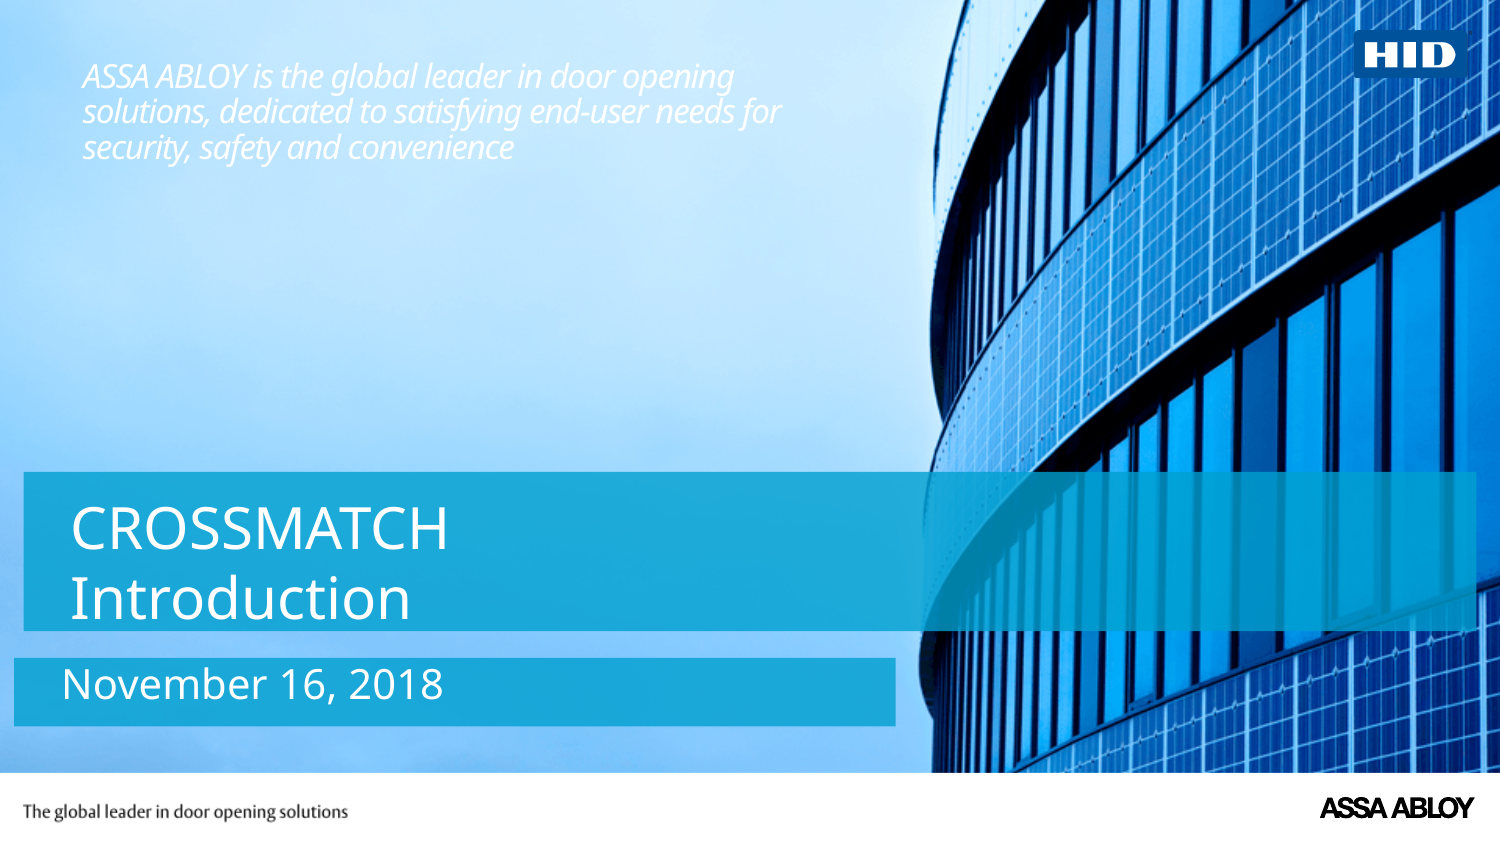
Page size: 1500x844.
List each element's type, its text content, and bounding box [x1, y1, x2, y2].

title CROSSMATCH Introduction [23, 471, 1477, 632]
subtitle November 16, 2018 [14, 657, 896, 727]
picture [0, 0, 1500, 772]
picture [22, 802, 350, 824]
